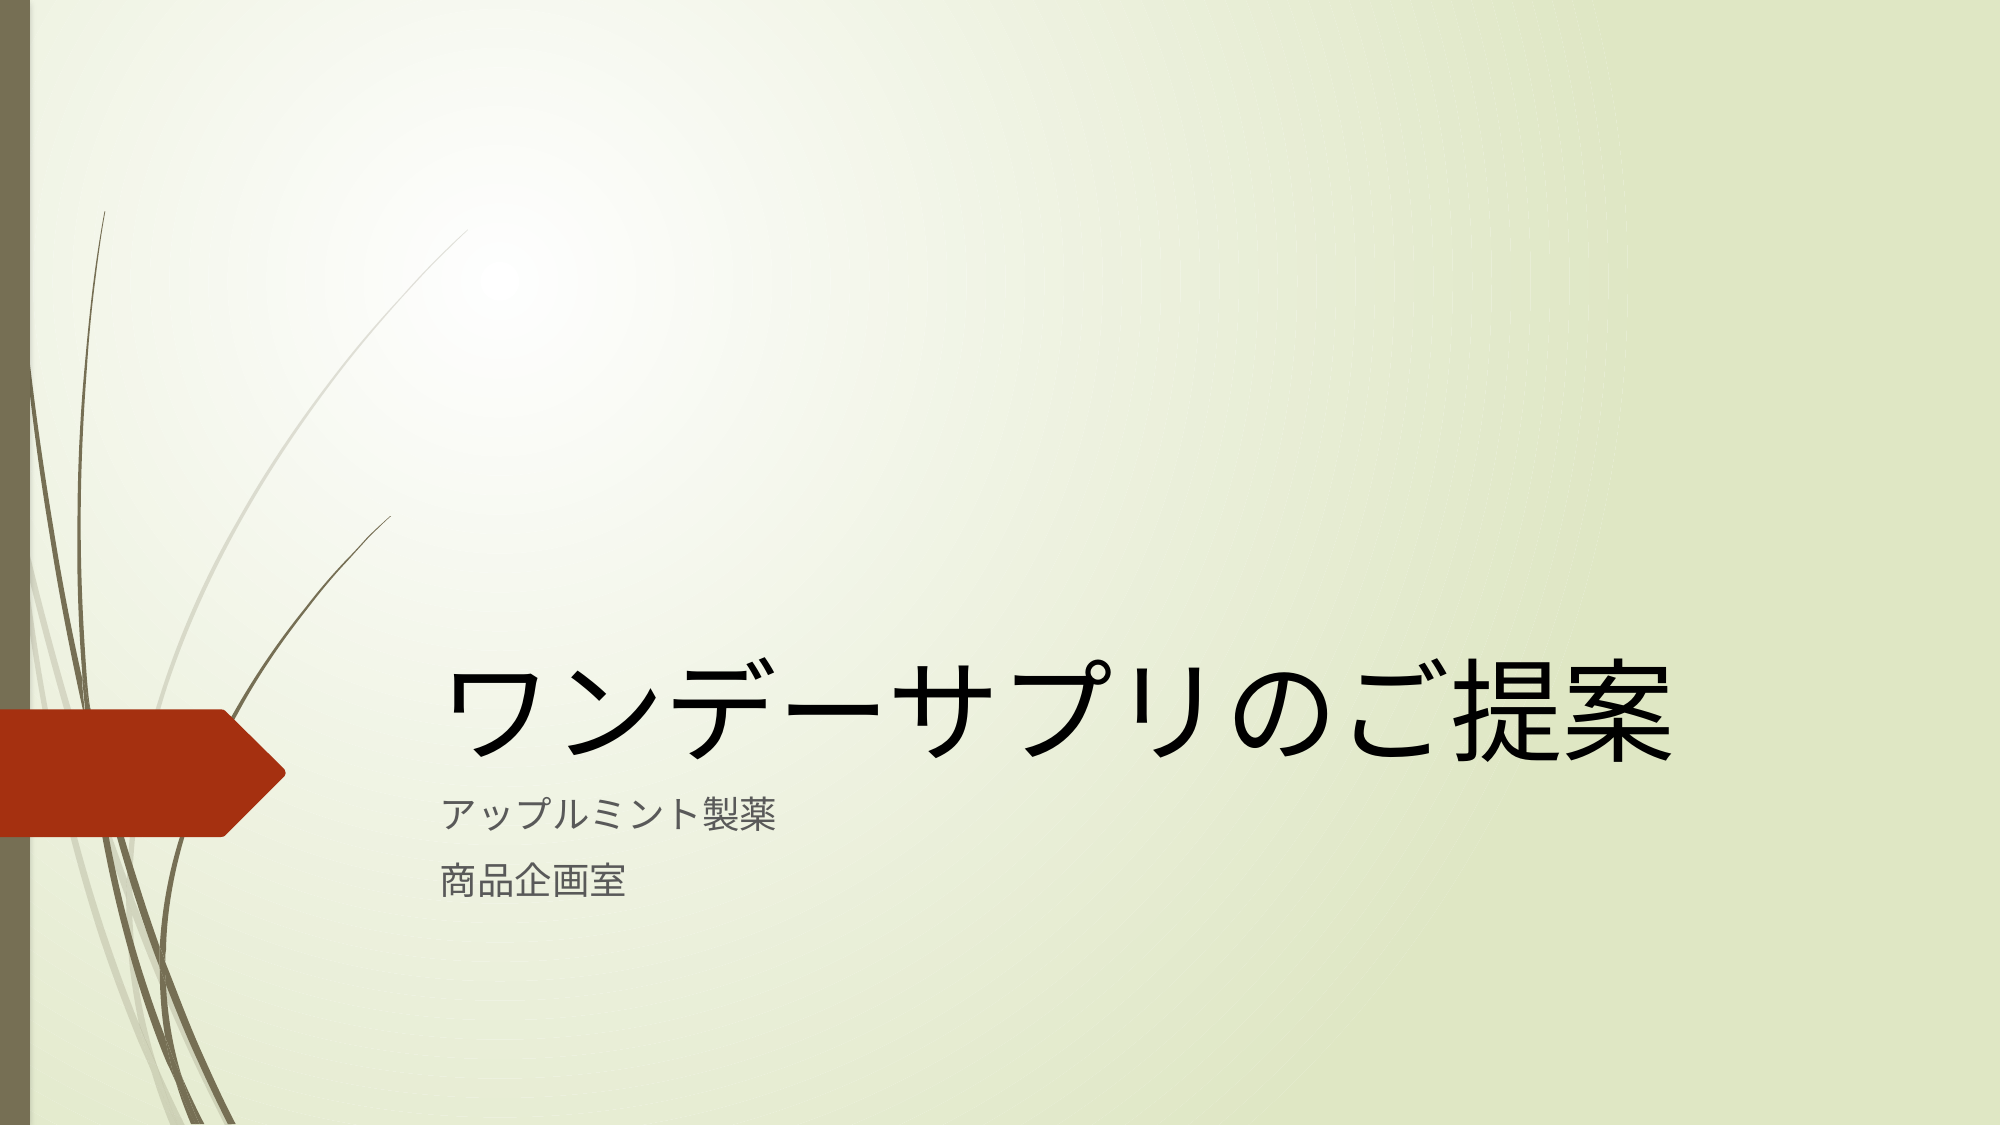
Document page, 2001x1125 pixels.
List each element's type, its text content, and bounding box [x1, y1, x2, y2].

title ワンデーサプリのご提案 [424, 412, 1888, 783]
subtitle アップルミント製薬 商品企画室 [424, 783, 1888, 969]
